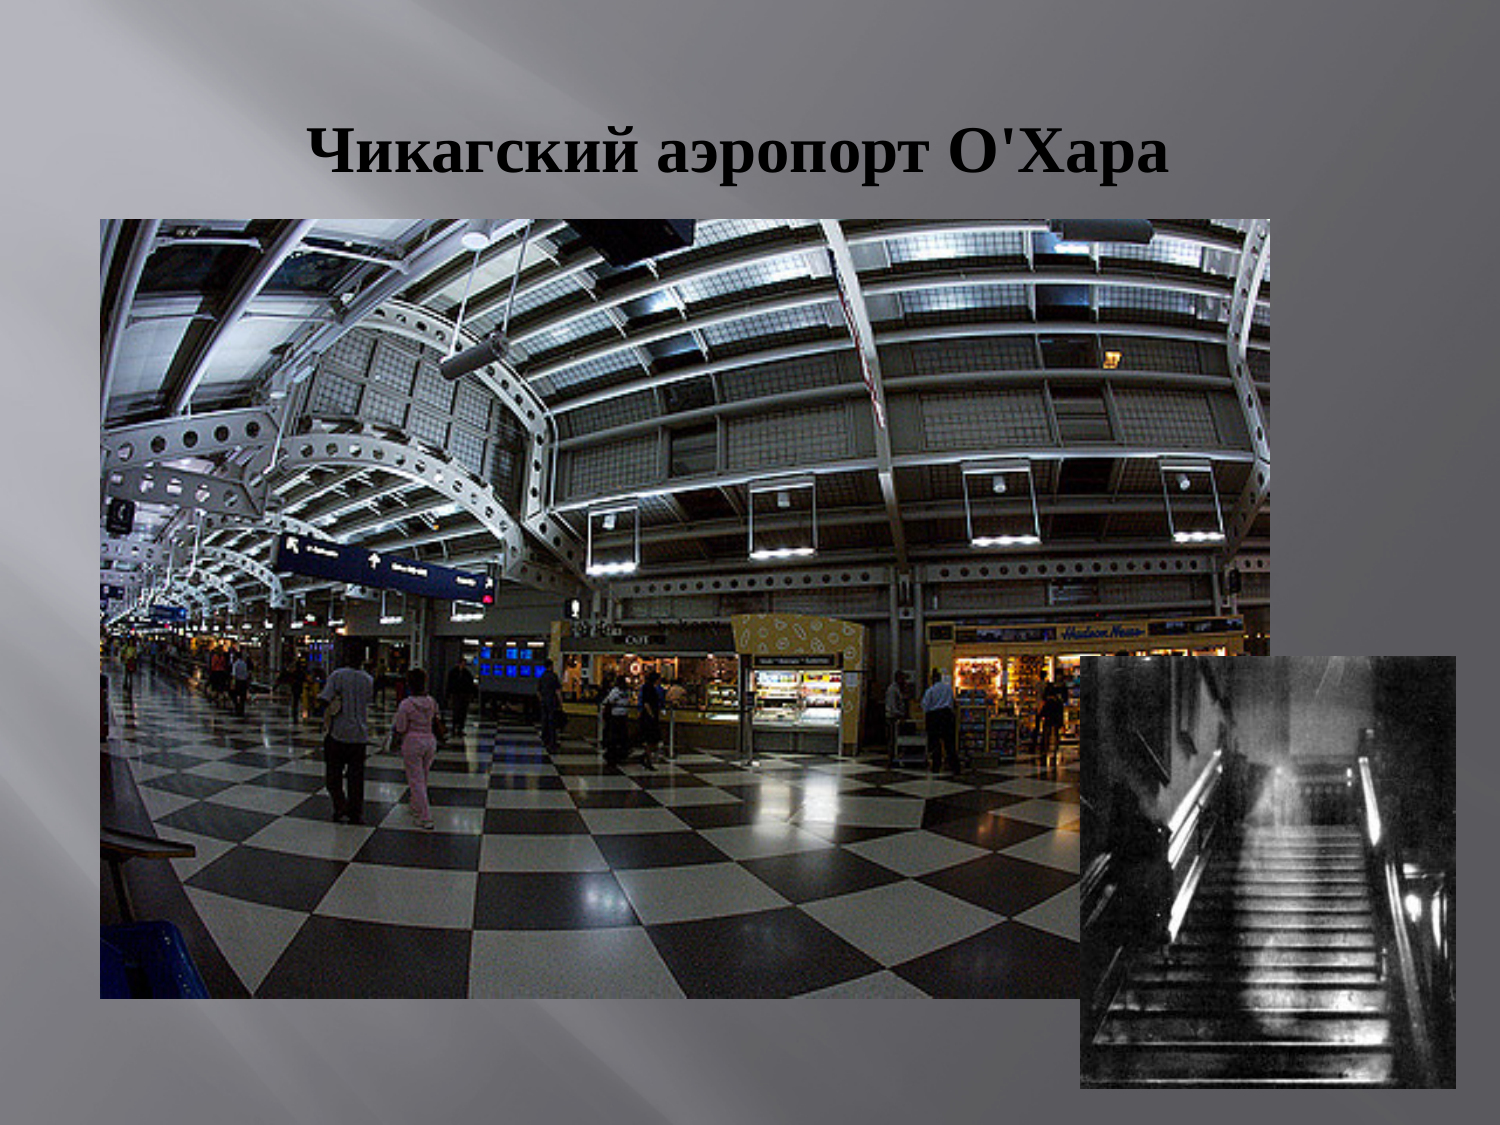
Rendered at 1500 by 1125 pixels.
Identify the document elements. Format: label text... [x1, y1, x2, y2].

title Чикагский аэропорт О'Хара [75, 45, 1425, 233]
picture [99, 219, 1456, 1090]
